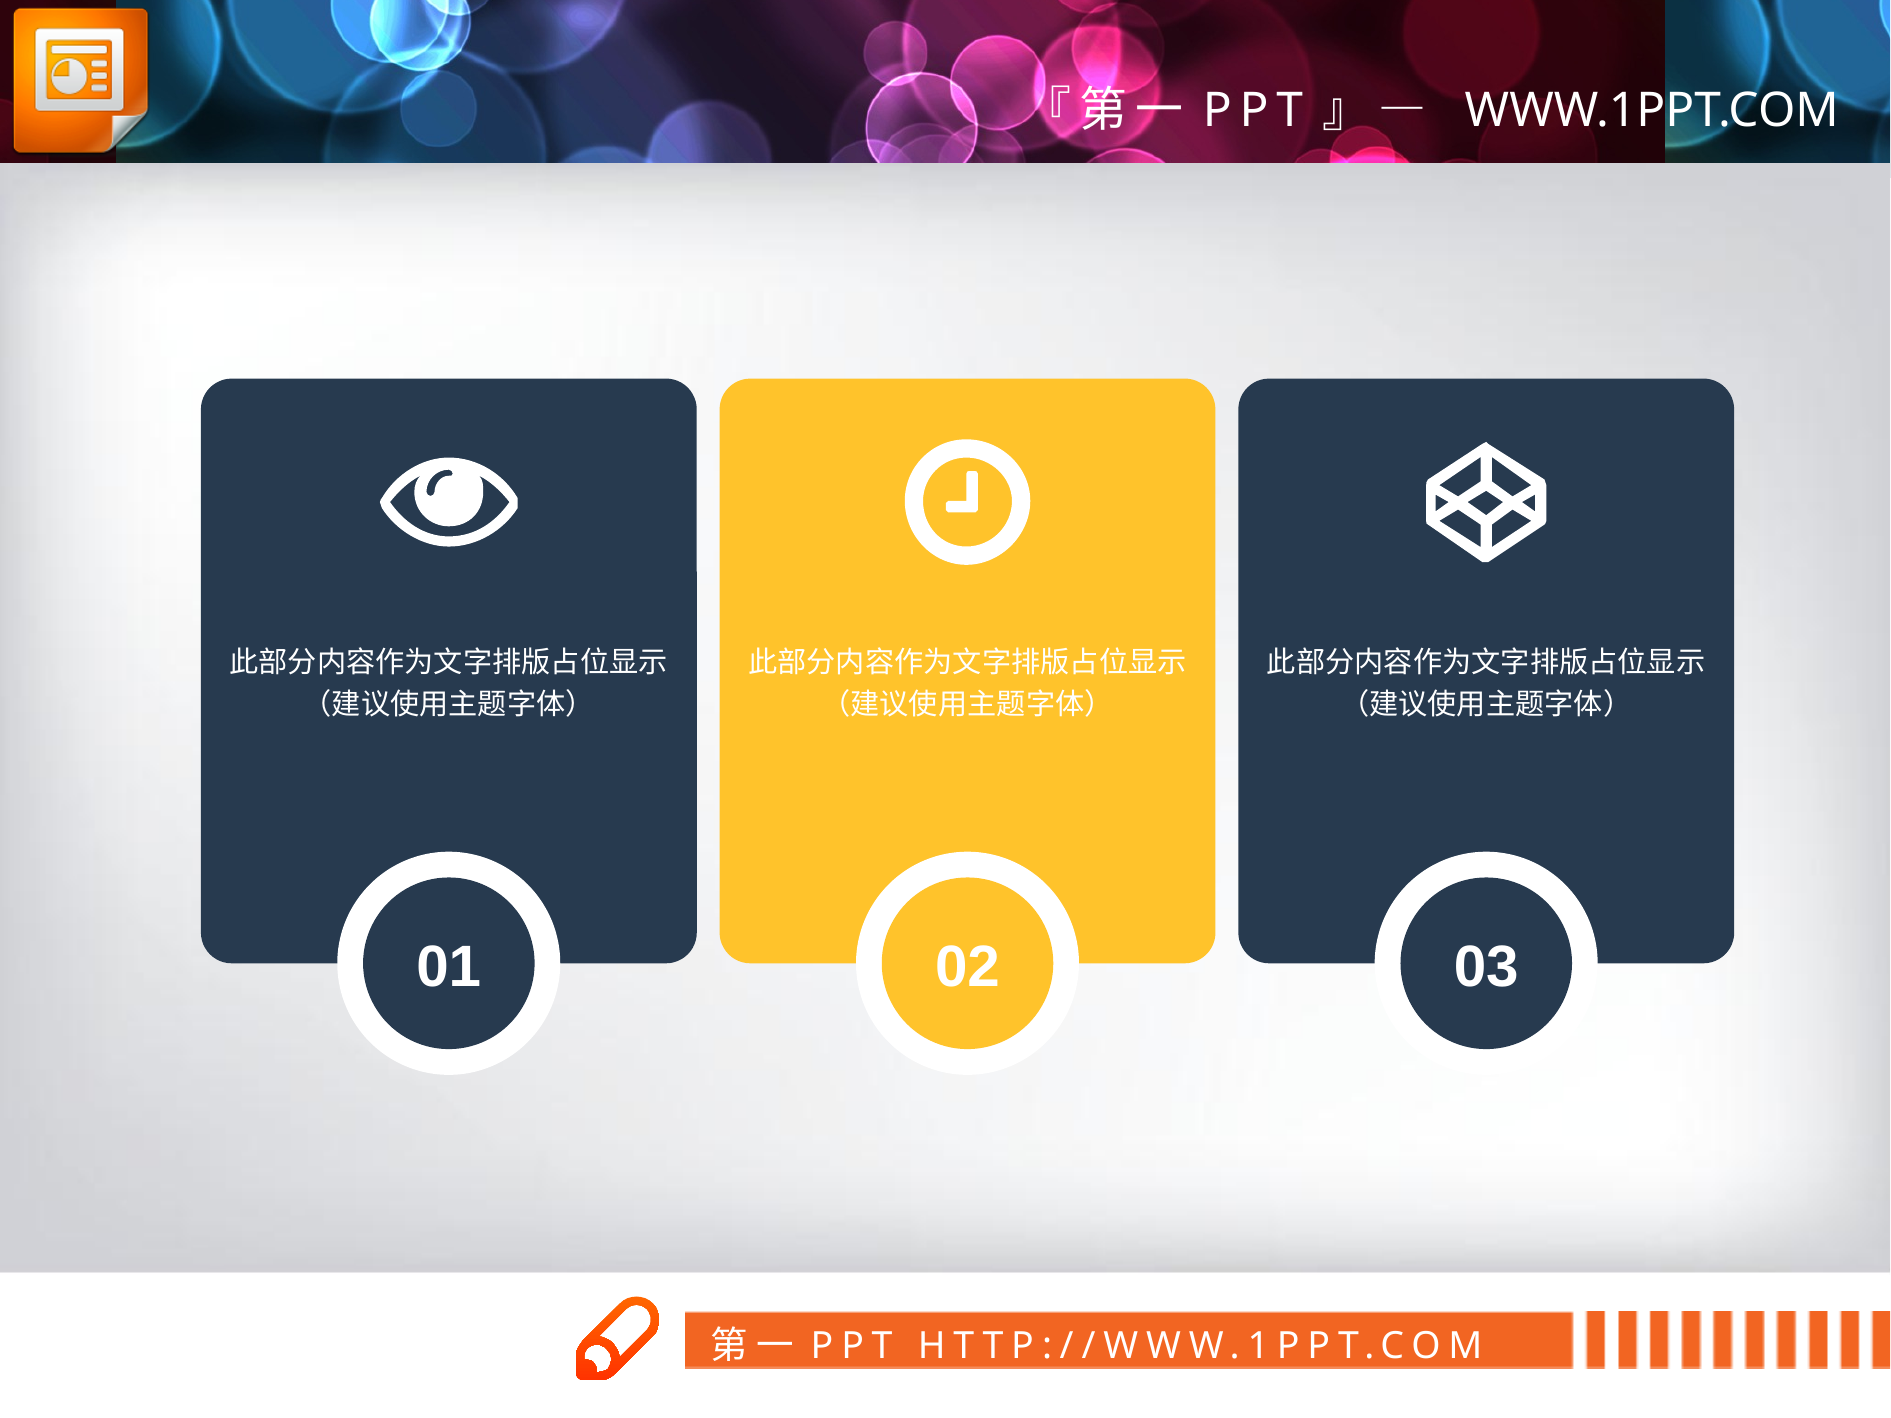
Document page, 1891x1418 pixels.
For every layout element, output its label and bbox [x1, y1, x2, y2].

text_box [200, 378, 697, 1076]
text_box [1238, 378, 1735, 1076]
picture [0, 0, 1891, 1275]
picture [685, 1311, 1891, 1369]
text_box [719, 378, 1216, 1076]
